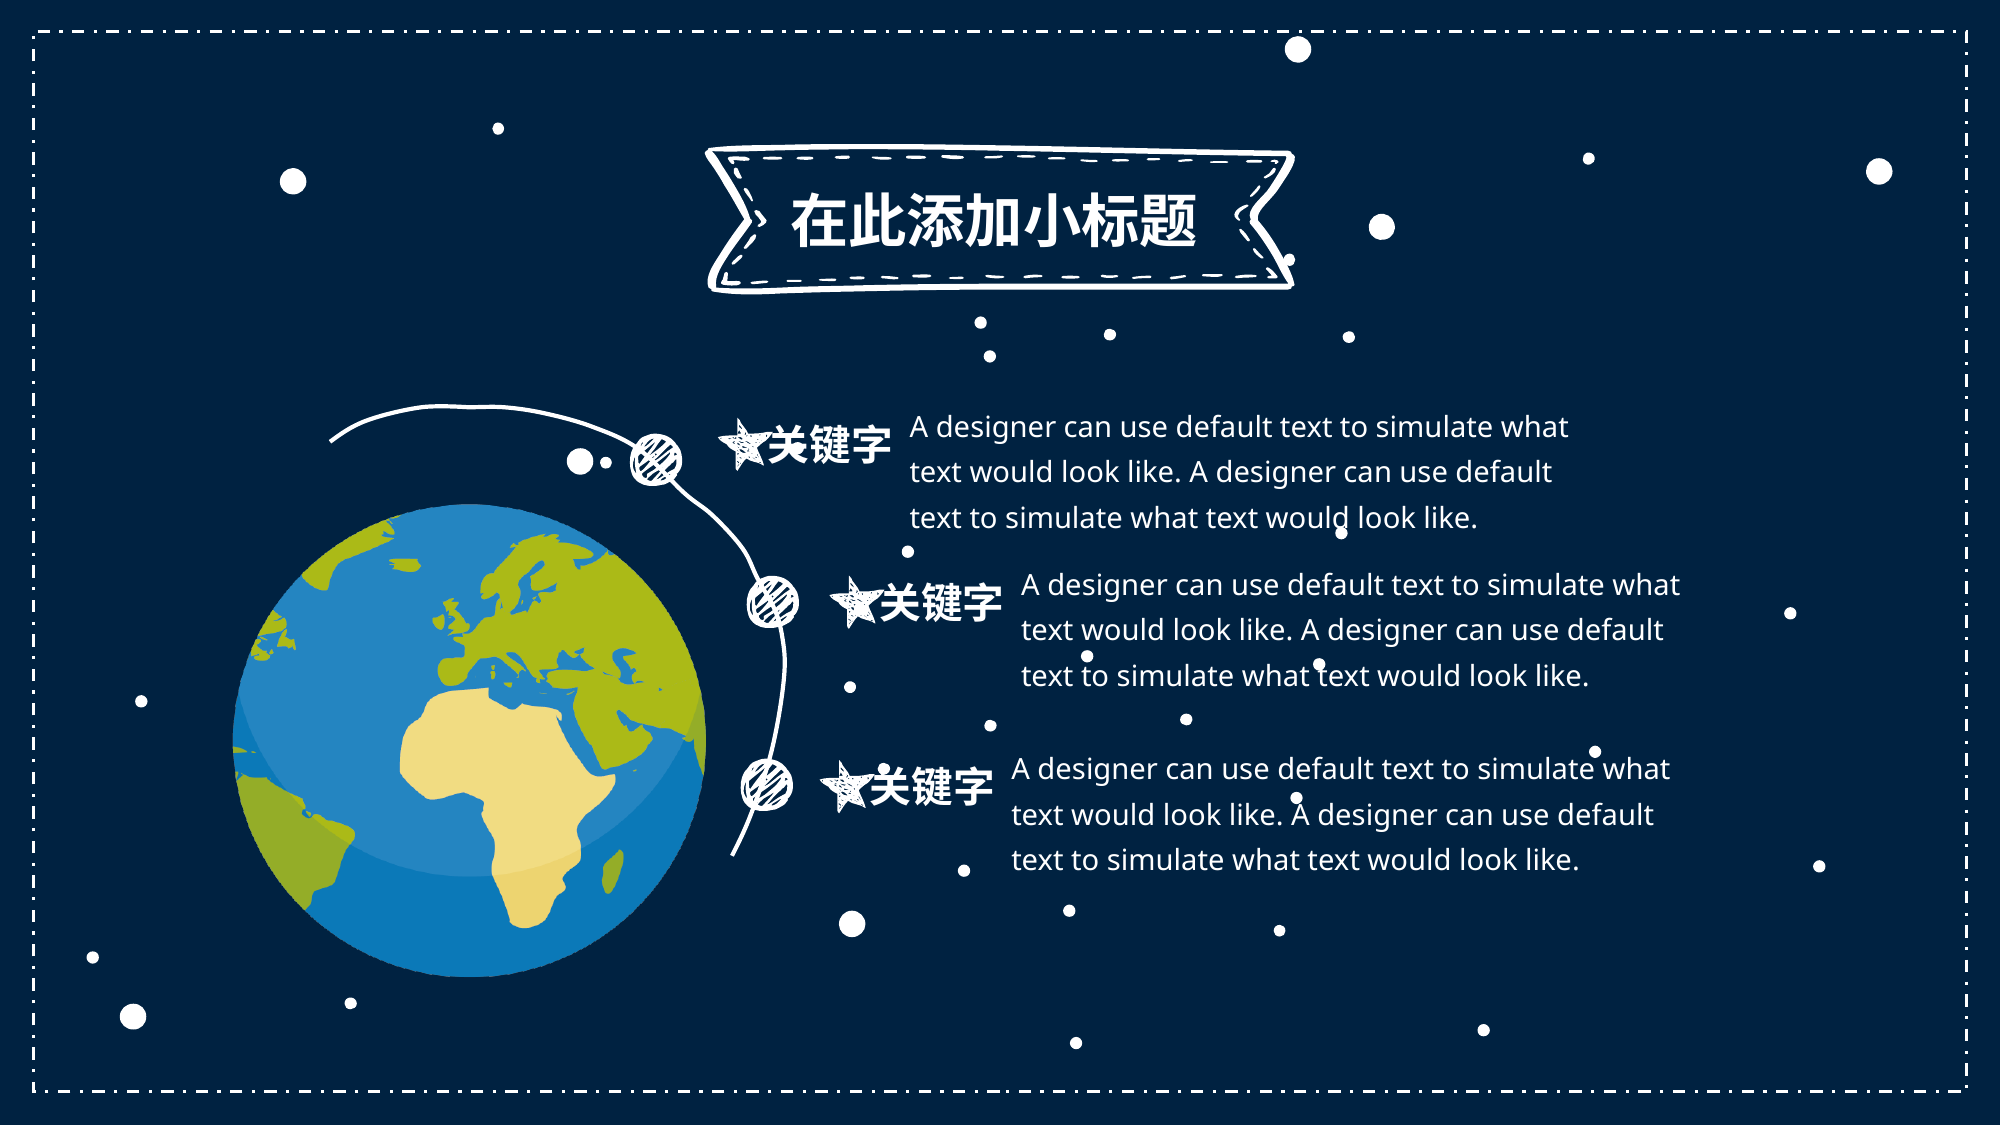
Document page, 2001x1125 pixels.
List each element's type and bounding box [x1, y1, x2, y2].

picture [86, 24, 1914, 1075]
text_box [32, 30, 1968, 1093]
text_box [704, 143, 1296, 296]
